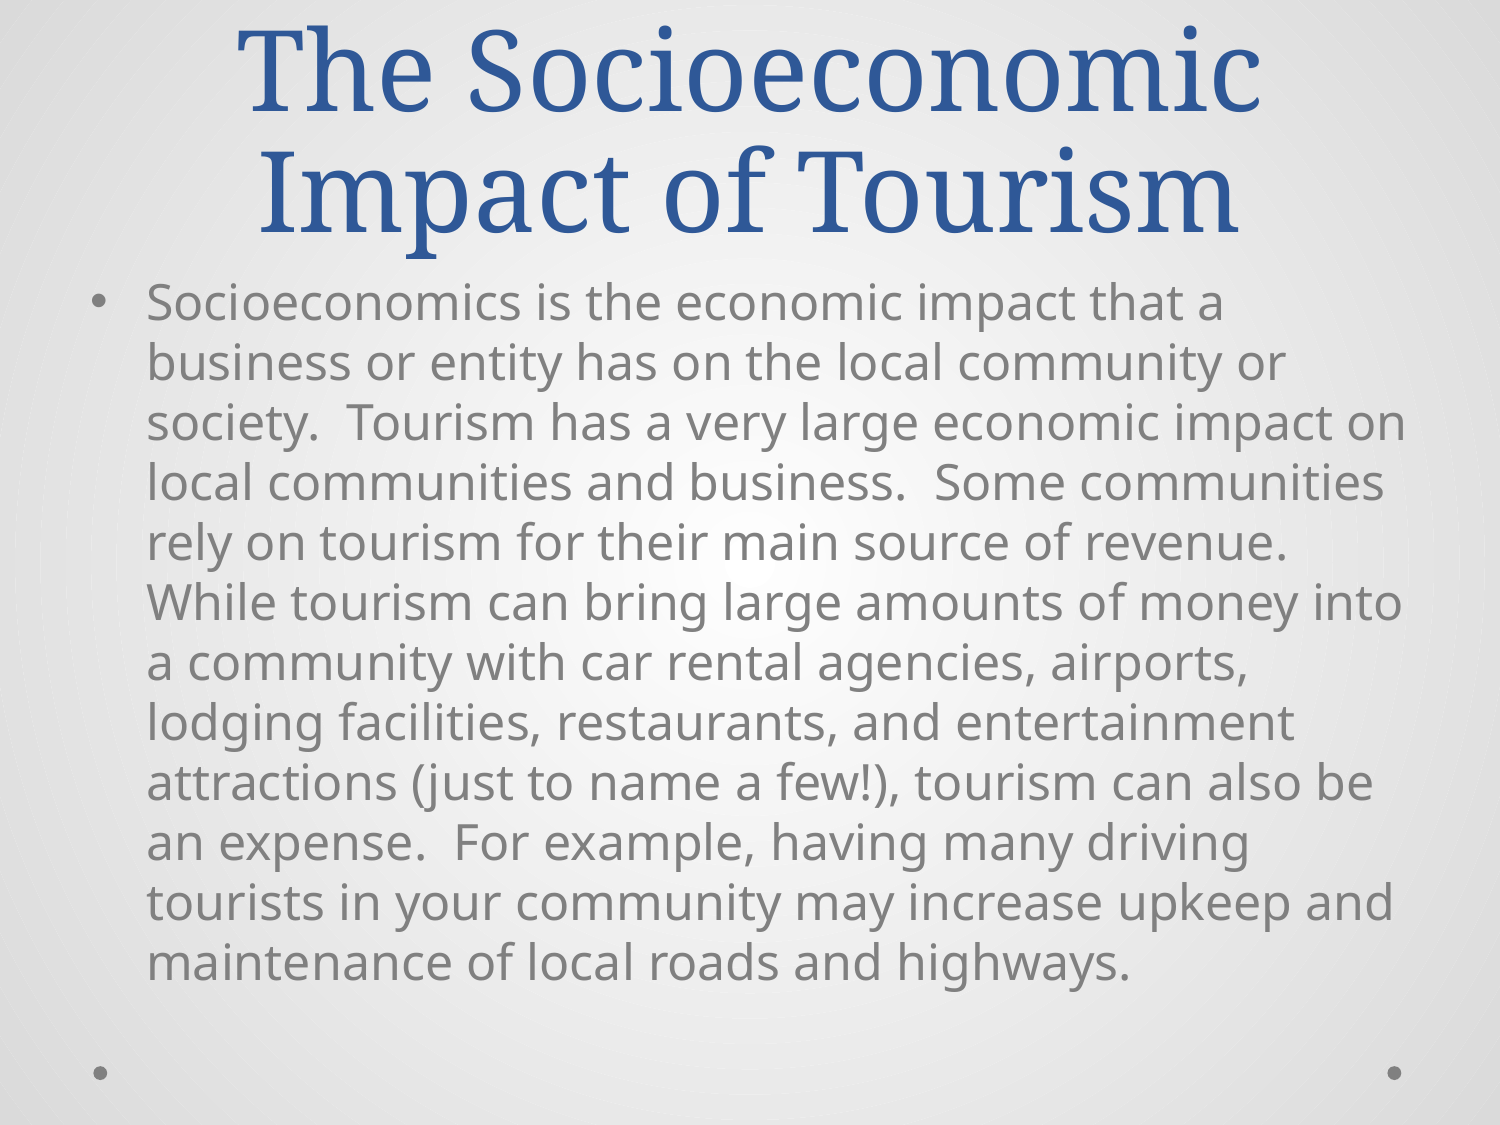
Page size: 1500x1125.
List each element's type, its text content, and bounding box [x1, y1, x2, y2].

title The Socioeconomic Impact of Tourism [75, 0, 1425, 262]
list Socioeconomics is the economic impact that a business or entity has on the local community or society. Tourism has a very large economic impact on local communities and business. Some communities rely on tourism for their main source of revenue. While tourism can bring large amounts of money into a community with car rental agencies, airports, lodging facilities, restaurants, and entertainment attractions (just to name a few!), tourism can also be an expense. For example, having many driving tourists in your community may increase upkeep and maintenance of local roads and highways. [75, 262, 1425, 1005]
